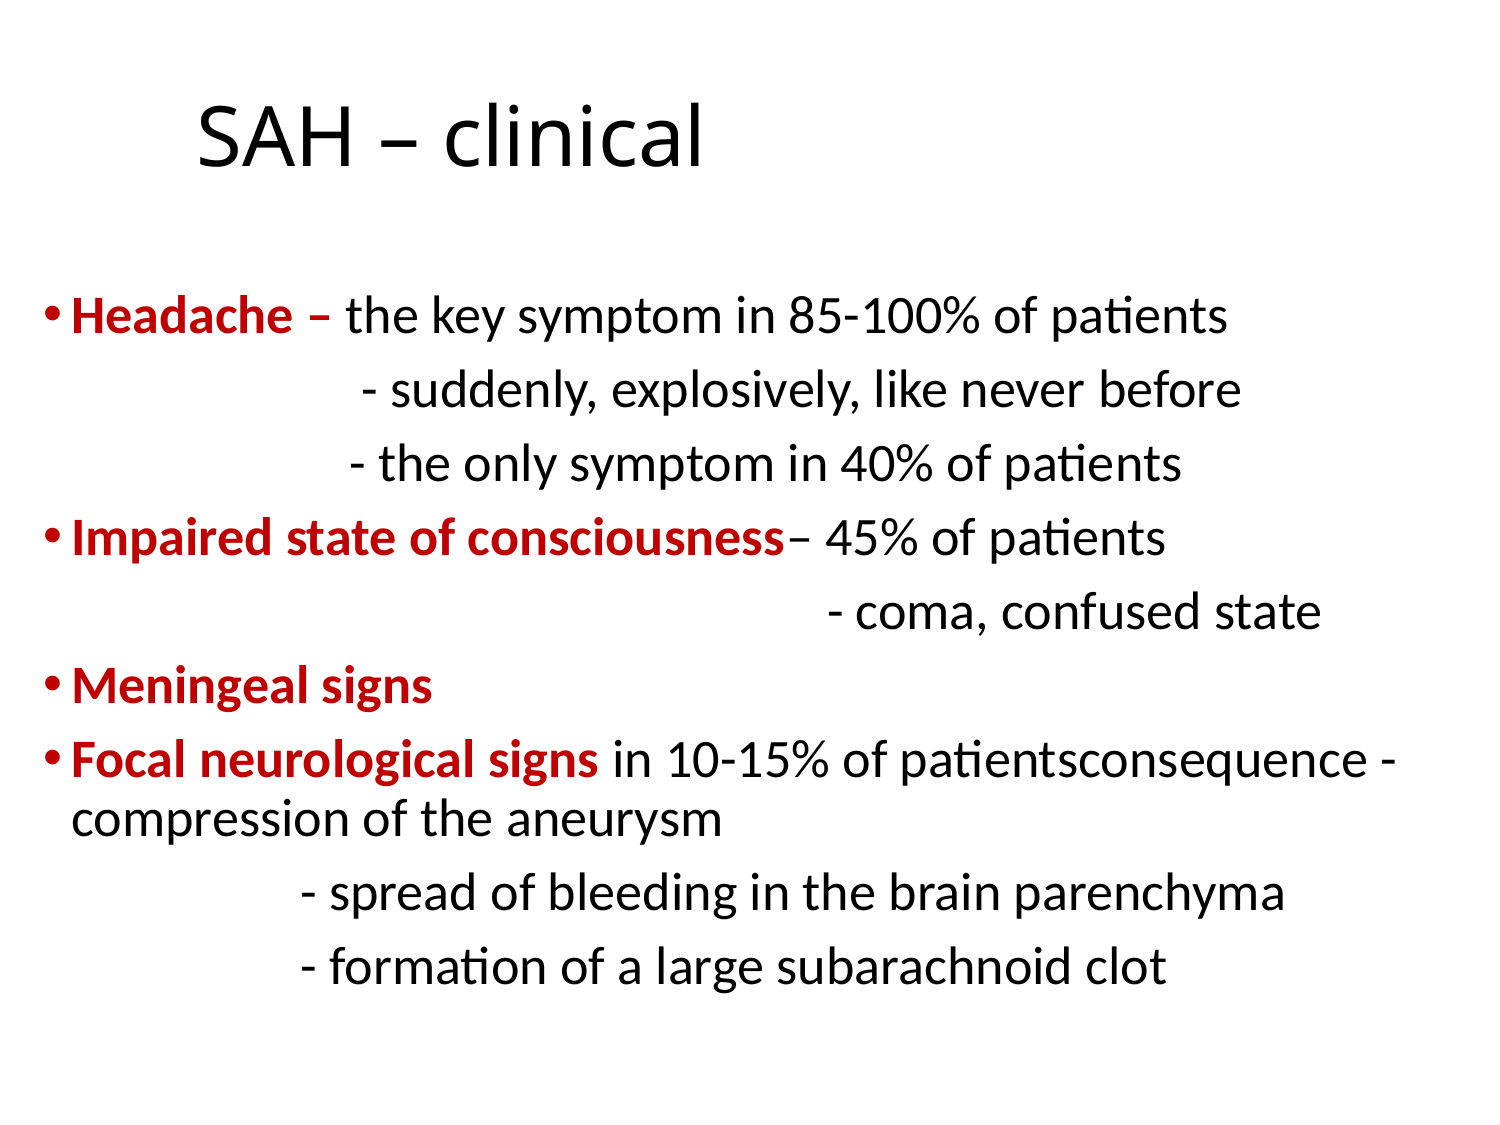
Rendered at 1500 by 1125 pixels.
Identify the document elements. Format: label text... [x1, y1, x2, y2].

title SAH – clinical [29, 31, 1324, 249]
list Headache – the key symptom in 85-100% of patients - suddenly, explosively, like never before - the only symptom in 40% of patients Impaired state of consciousness– 45% of patients - coma, confused state Meningeal signs Focal neurological signs in 10-15% of patientsconsequence - compression of the aneurysm - spread of bleeding in the brain parenchyma - formation of a large subarachnoid clot [28, 278, 1499, 1037]
